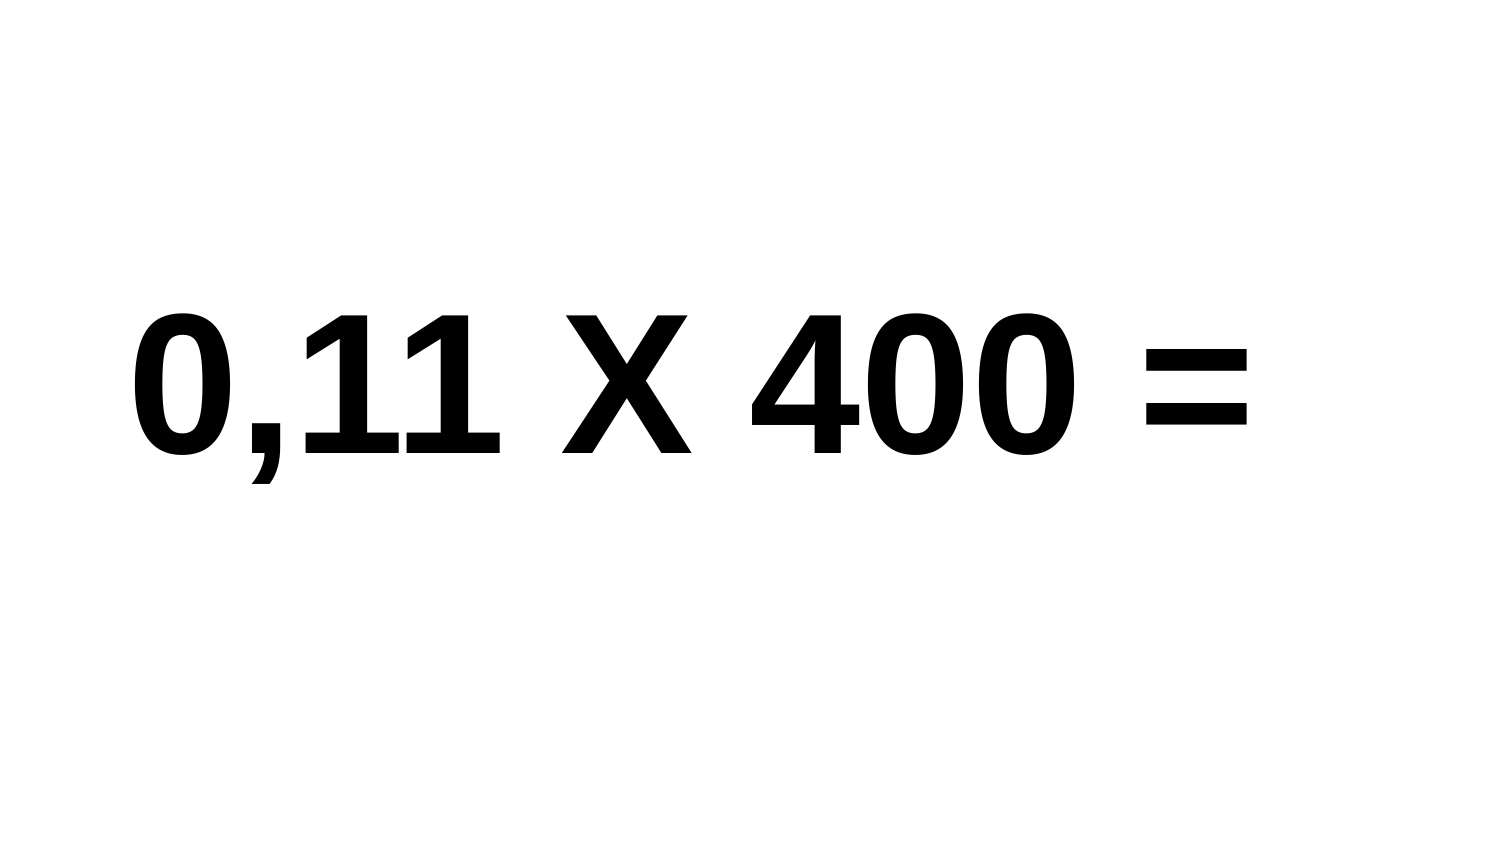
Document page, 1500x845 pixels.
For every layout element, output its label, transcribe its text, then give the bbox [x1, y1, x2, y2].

text_box 0,11 X 400 = [112, 318, 1388, 509]
